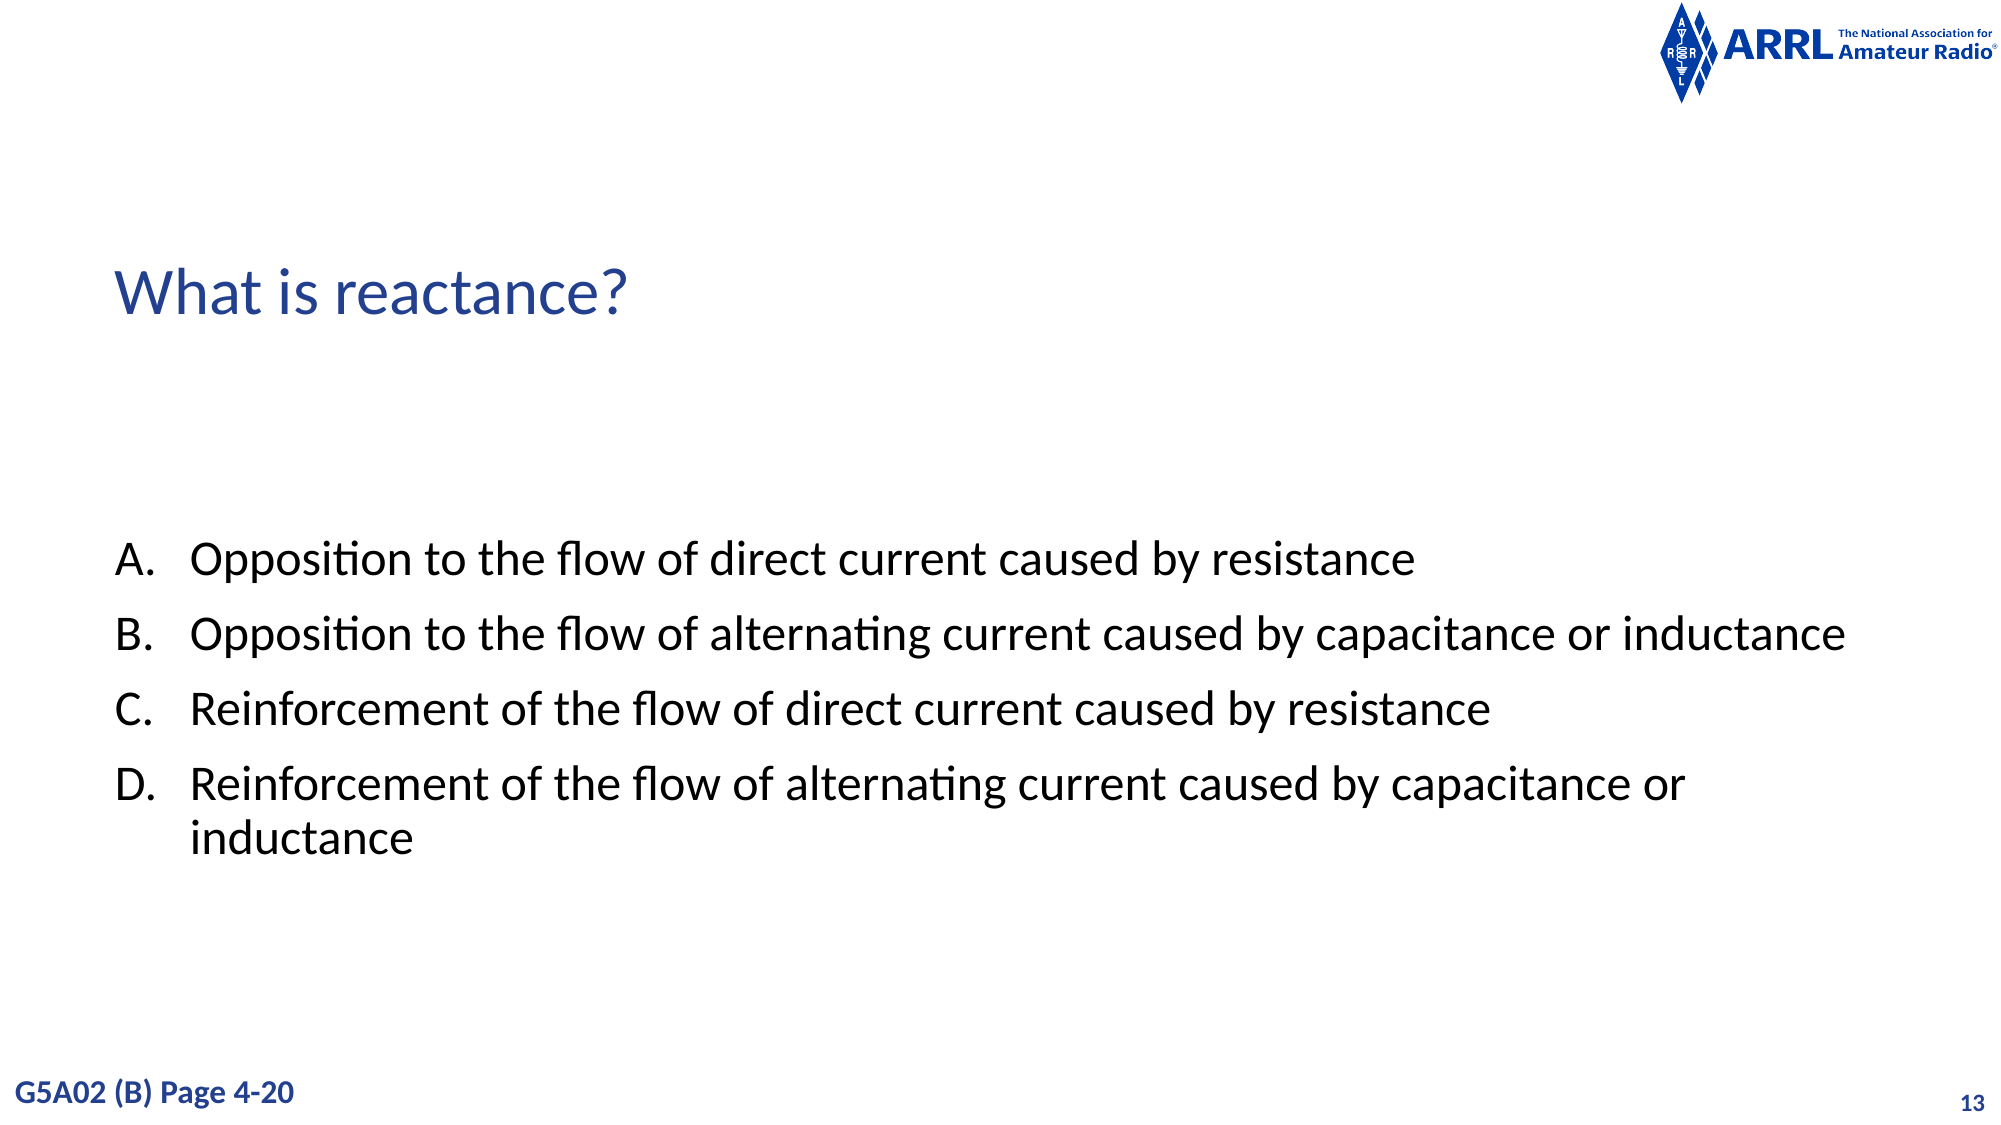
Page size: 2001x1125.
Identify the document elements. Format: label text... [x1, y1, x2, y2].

text_box 13 [1899, 1079, 2000, 1125]
text_box G5A02 (B) Page 4-20 [0, 1062, 1313, 1118]
title What is reactance? [99, 249, 1900, 388]
list Opposition to the flow of direct current caused by resistance Opposition to the flow of alternating current caused by capacitance or inductance Reinforcement of the flow of direct current caused by resistance Reinforcement of the flow of alternating current caused by capacitance or inductance [99, 525, 1900, 1005]
picture [1658, 0, 1999, 106]
